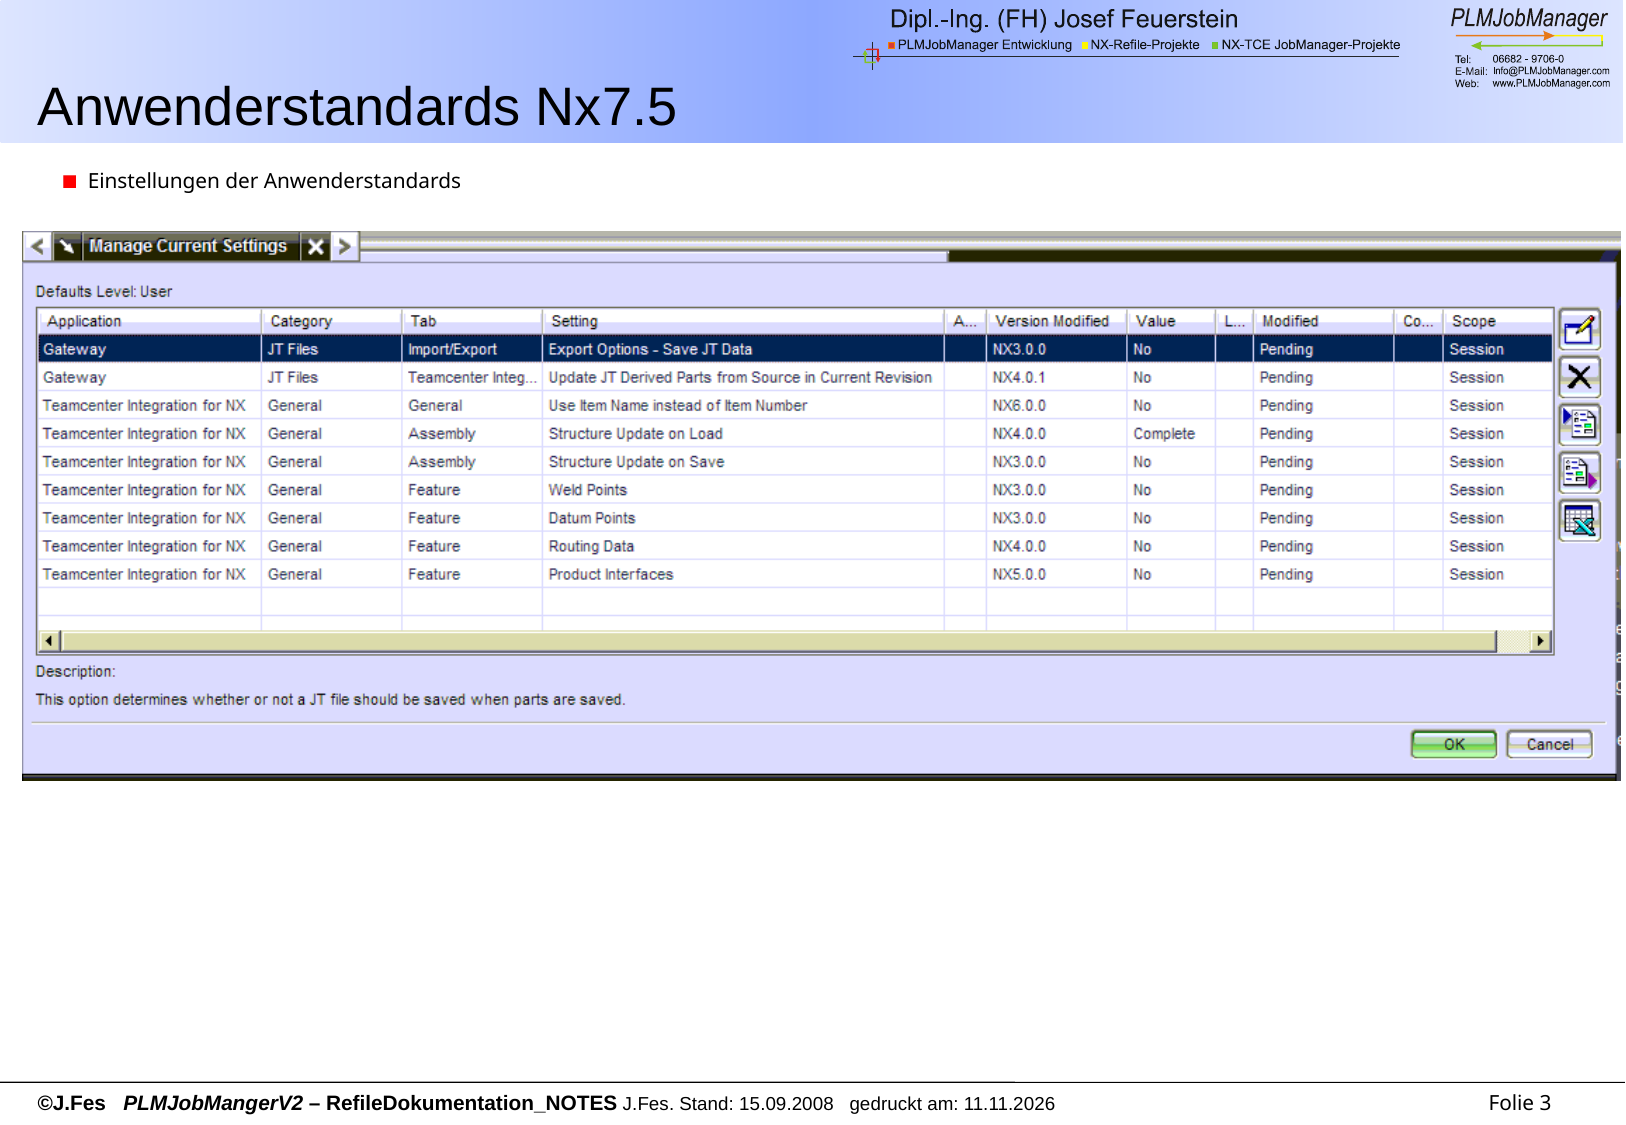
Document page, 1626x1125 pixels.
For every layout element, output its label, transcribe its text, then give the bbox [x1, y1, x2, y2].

list Einstellungen der Anwenderstandards [44, 167, 1623, 197]
slide_number Folie 3 [1228, 1081, 1568, 1125]
title Anwenderstandards Nx7.5 [21, 64, 1439, 143]
picture [60, 172, 76, 188]
picture [21, 231, 1622, 782]
